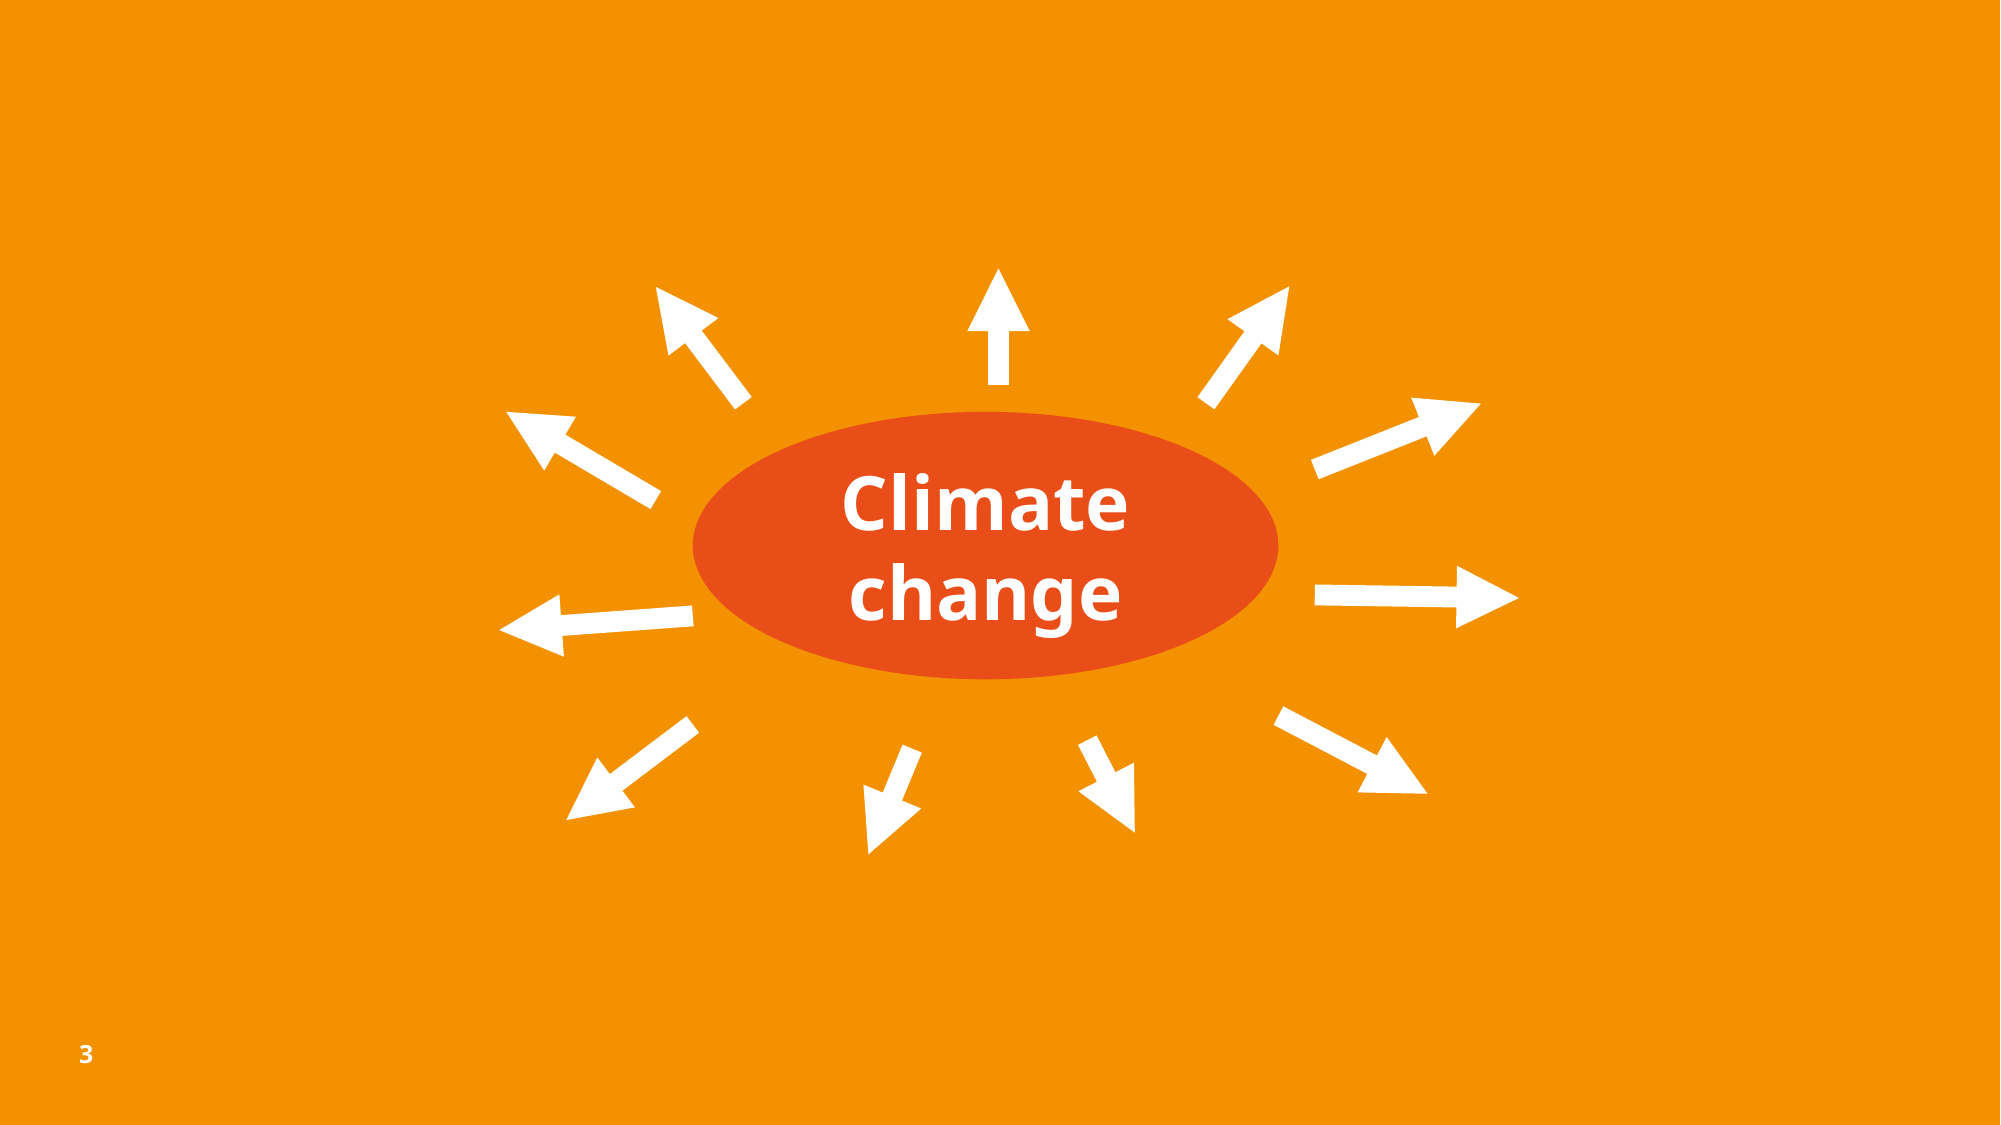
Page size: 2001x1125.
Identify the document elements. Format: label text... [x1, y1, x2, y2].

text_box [1205, 286, 1290, 404]
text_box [655, 286, 744, 404]
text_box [506, 411, 656, 500]
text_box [1087, 740, 1135, 833]
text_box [499, 615, 693, 630]
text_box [1278, 715, 1428, 794]
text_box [868, 748, 913, 855]
slide_number 3 [79, 1023, 190, 1073]
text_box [566, 724, 693, 821]
text_box Climate change [691, 410, 1280, 681]
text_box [1314, 594, 1520, 598]
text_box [1314, 403, 1481, 470]
